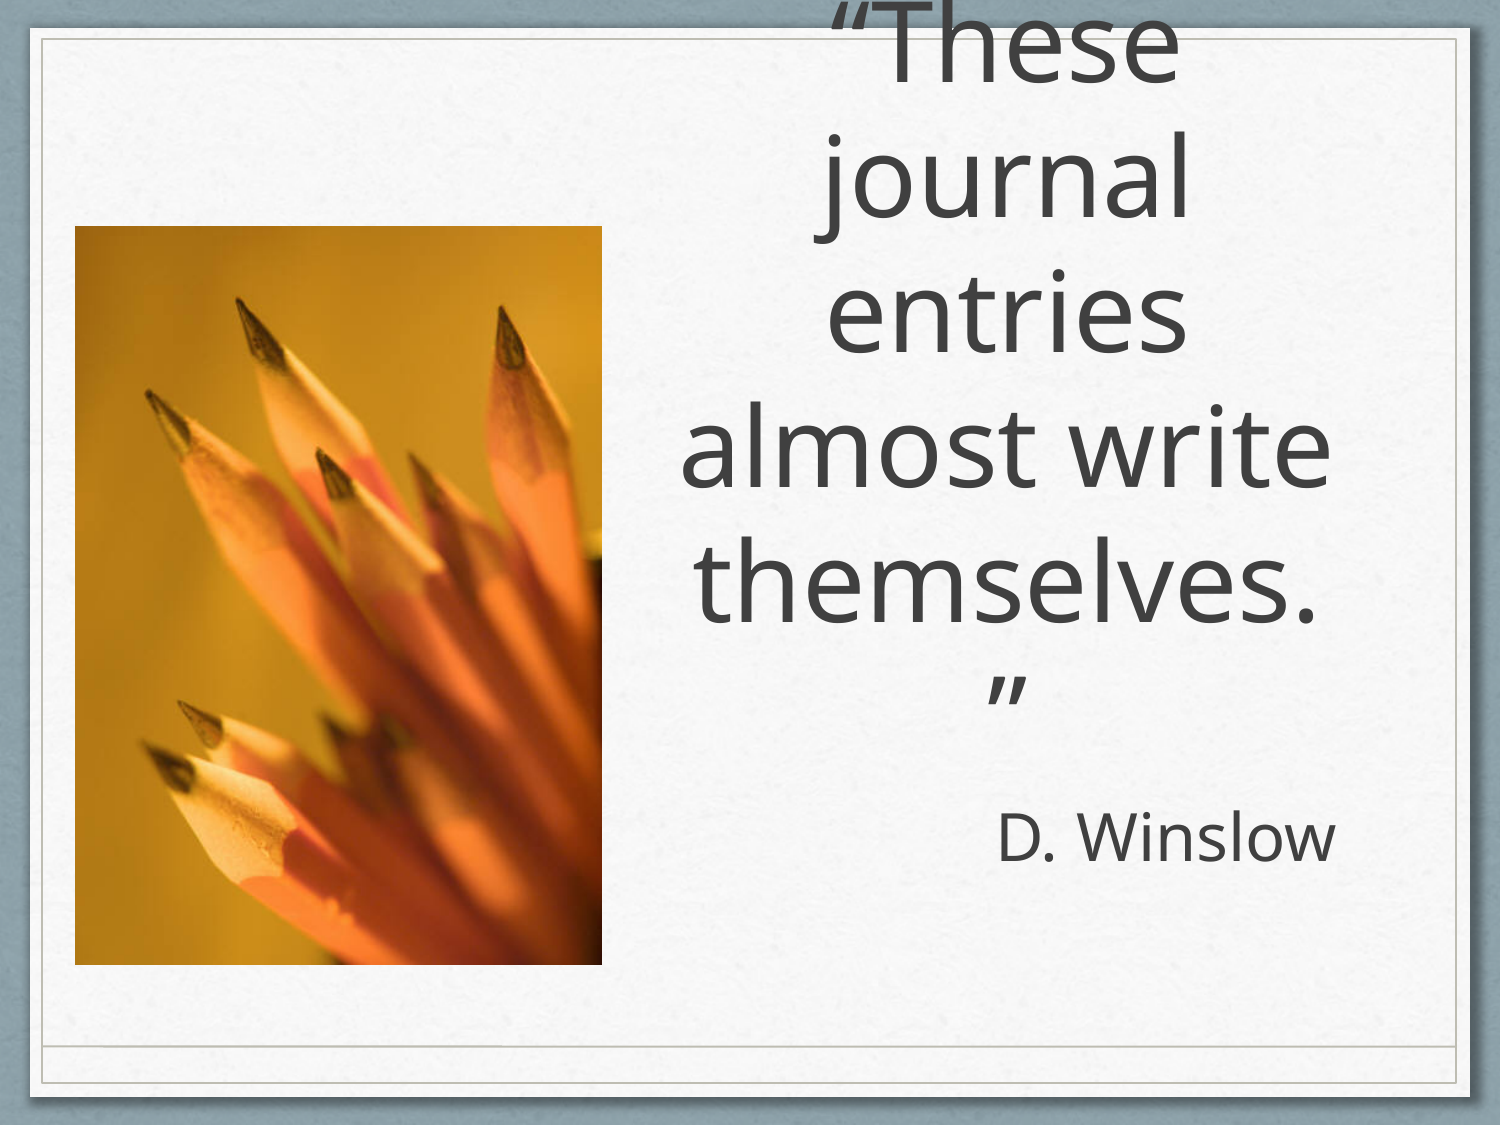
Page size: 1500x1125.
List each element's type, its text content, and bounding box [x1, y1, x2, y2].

list D. Winslow [147, 787, 1353, 1034]
title “These journal entries almost write themselves.” [662, 381, 1353, 787]
picture [30, 28, 1470, 1097]
